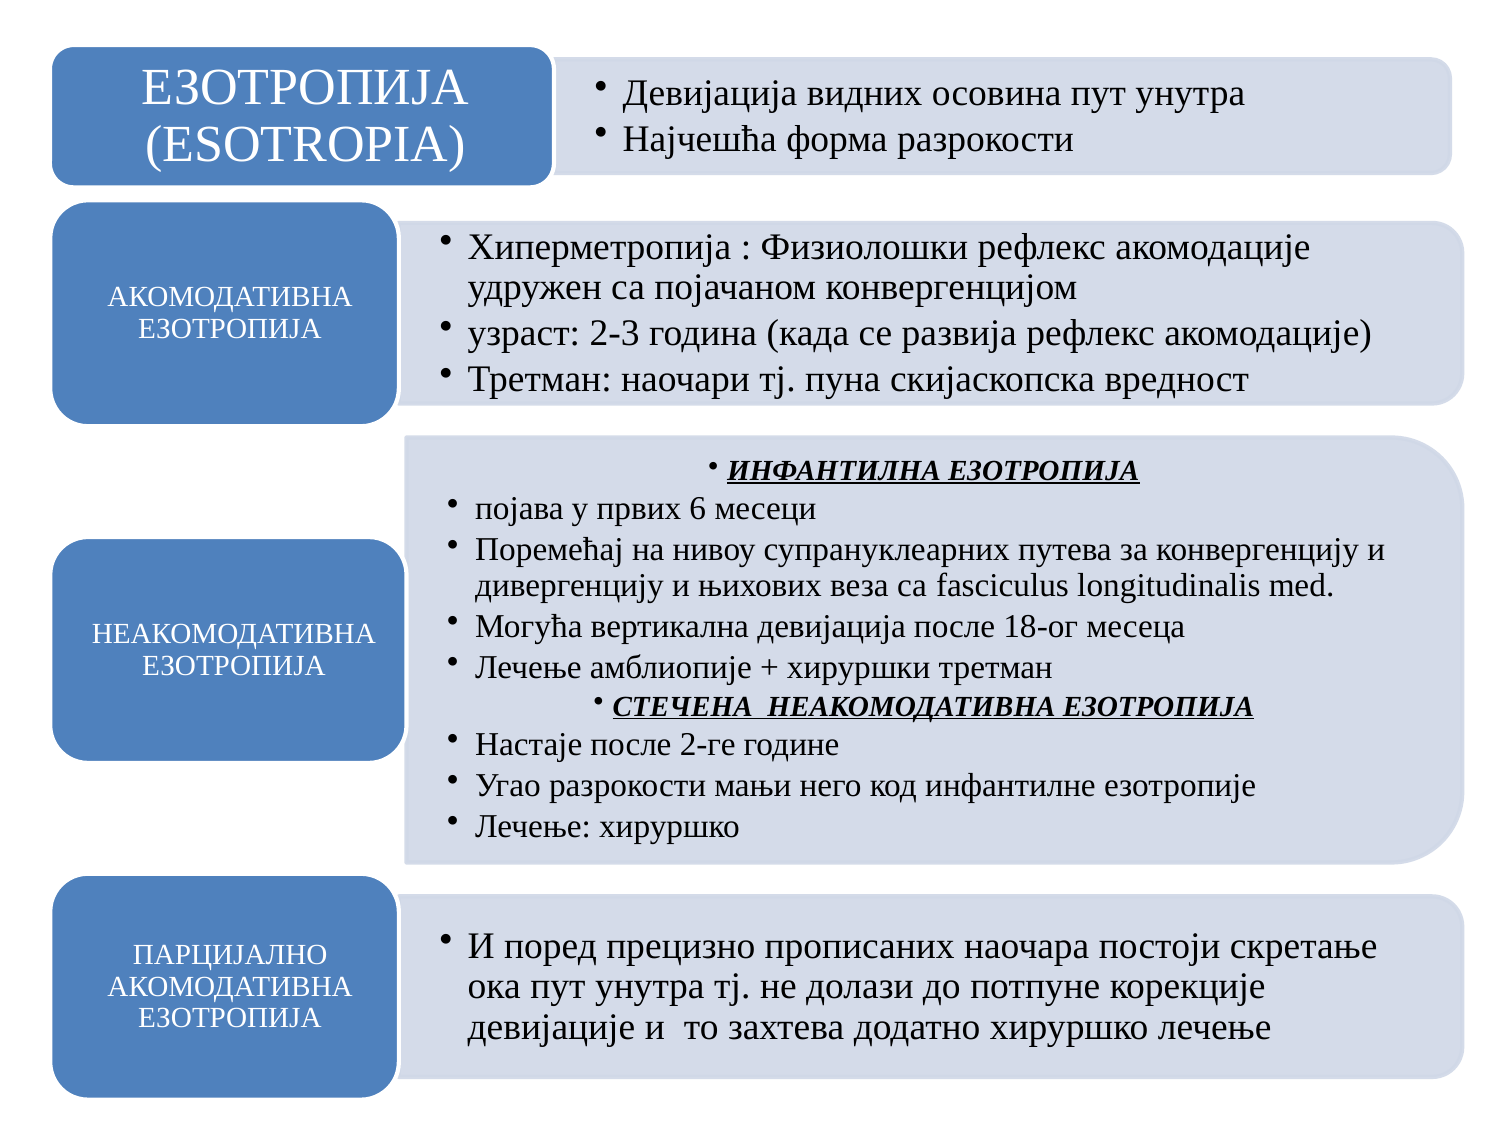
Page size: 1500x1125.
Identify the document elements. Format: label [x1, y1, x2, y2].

list [49, 199, 1463, 1101]
text_box [49, 44, 1451, 188]
